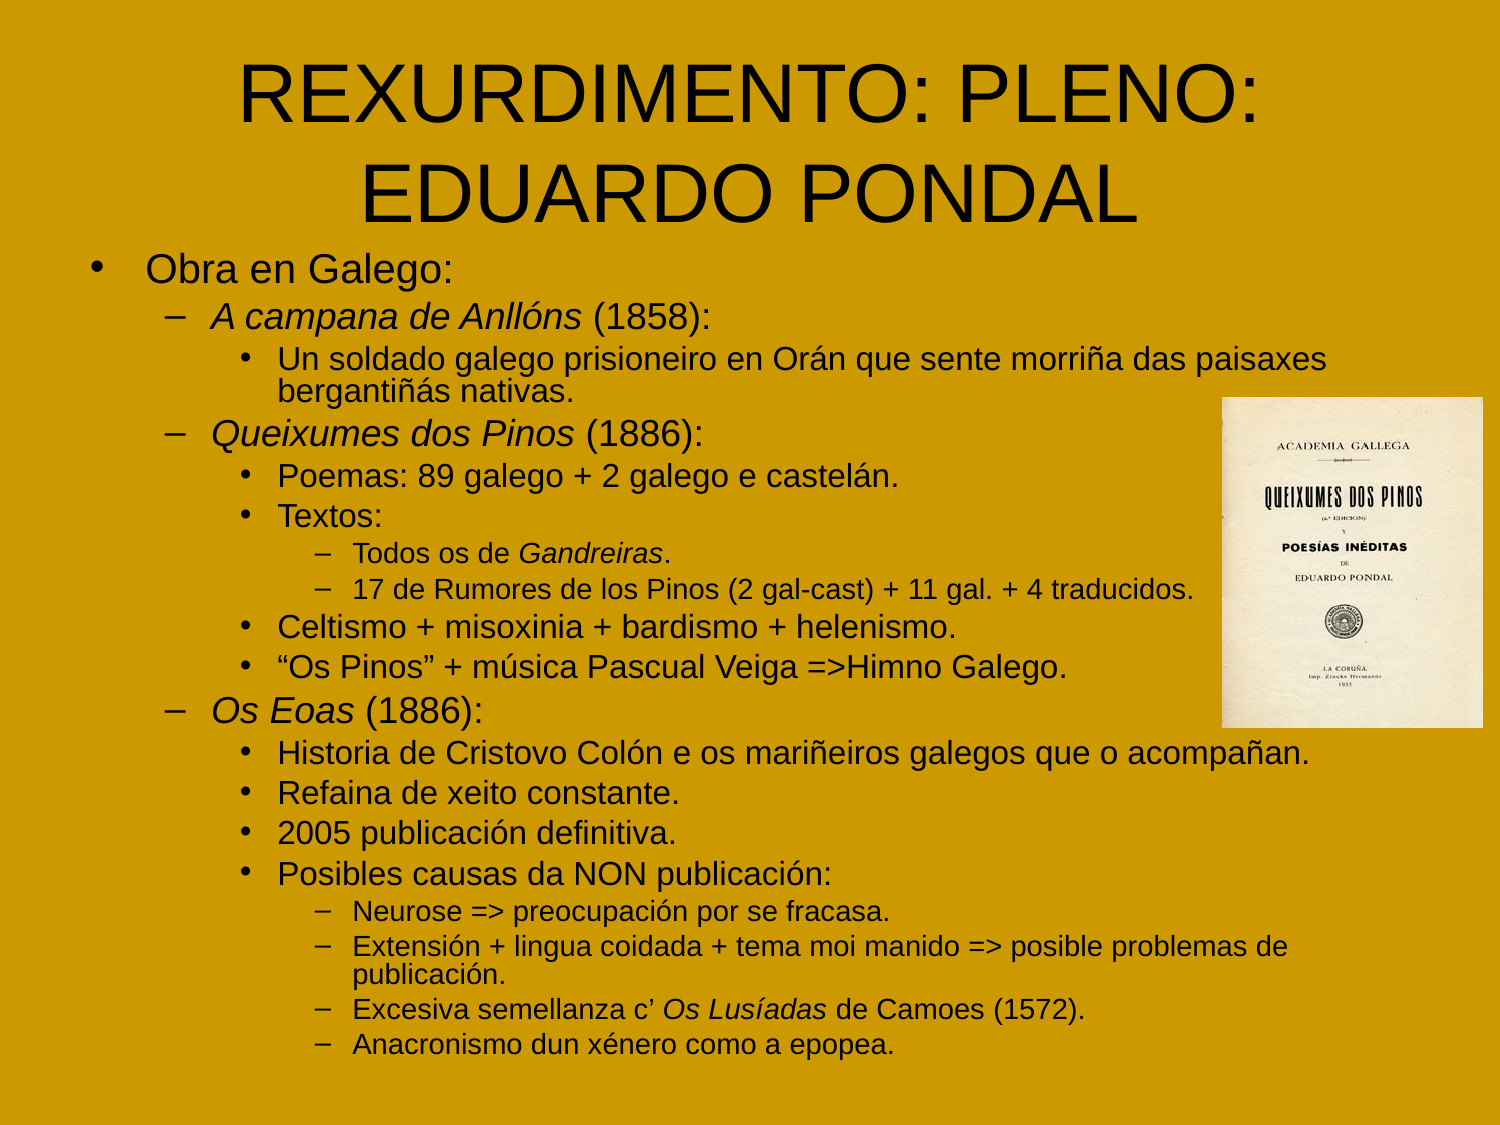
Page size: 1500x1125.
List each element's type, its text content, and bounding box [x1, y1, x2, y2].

title REXURDIMENTO: PLENO: EDUARDO PONDAL [74, 30, 1426, 243]
list Obra en Galego: A campana de Anllóns (1858): Un soldado galego prisioneiro en Orán que sente morriña das paisaxes bergantiñás nativas. Queixumes dos Pinos (1886): Poemas: 89 galego + 2 galego e castelán. Textos: Todos os de Gandreiras. 17 de Rumores de los Pinos (2 gal-cast) + 11 gal. + 4 traducidos. Celtismo + misoxinia + bardismo + helenismo. “Os Pinos” + música Pascual Veiga =>Himno Galego. Os Eoas (1886): Historia de Cristovo Colón e os mariñeiros galegos que o acompañan. Refaina de xeito constante. 2005 publicación definitiva. Posibles causas da NON publicación: Neurose => preocupación por se fracasa. Extensión + lingua coidada + tema moi manido => posible problemas de publicación. Excesiva semellanza c’ Os Lusíadas de Camoes (1572). Anacronismo dun xénero como a epopea. [74, 243, 1426, 1071]
picture [1222, 396, 1483, 729]
